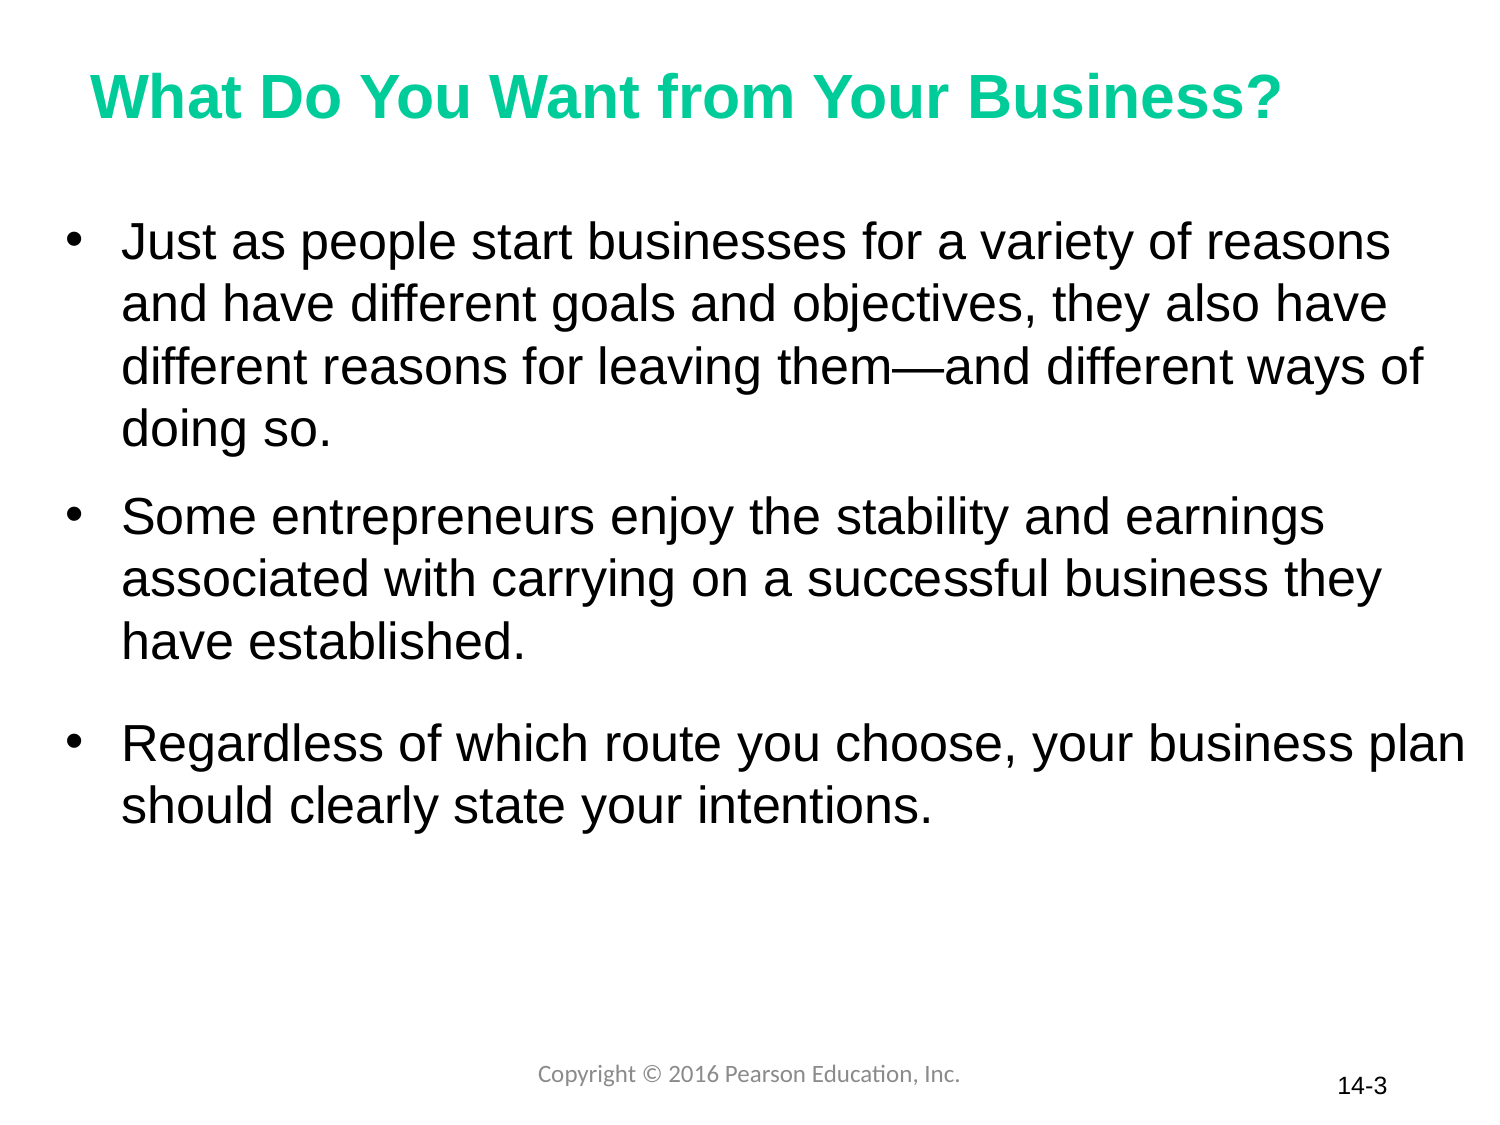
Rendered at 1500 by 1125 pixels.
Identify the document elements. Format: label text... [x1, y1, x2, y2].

footer Copyright © 2016 Pearson Education, Inc. [512, 1042, 988, 1103]
list Just as people start businesses for a variety of reasons and have different goals and objectives, they also have different reasons for leaving them—and different ways of doing so. Some entrepreneurs enjoy the stability and earnings associated with carrying on a successful business they have established. Regardless of which route you choose, your business plan should clearly state your intentions. [50, 200, 1500, 1025]
title What Do You Want from Your Business? [75, 0, 1425, 188]
